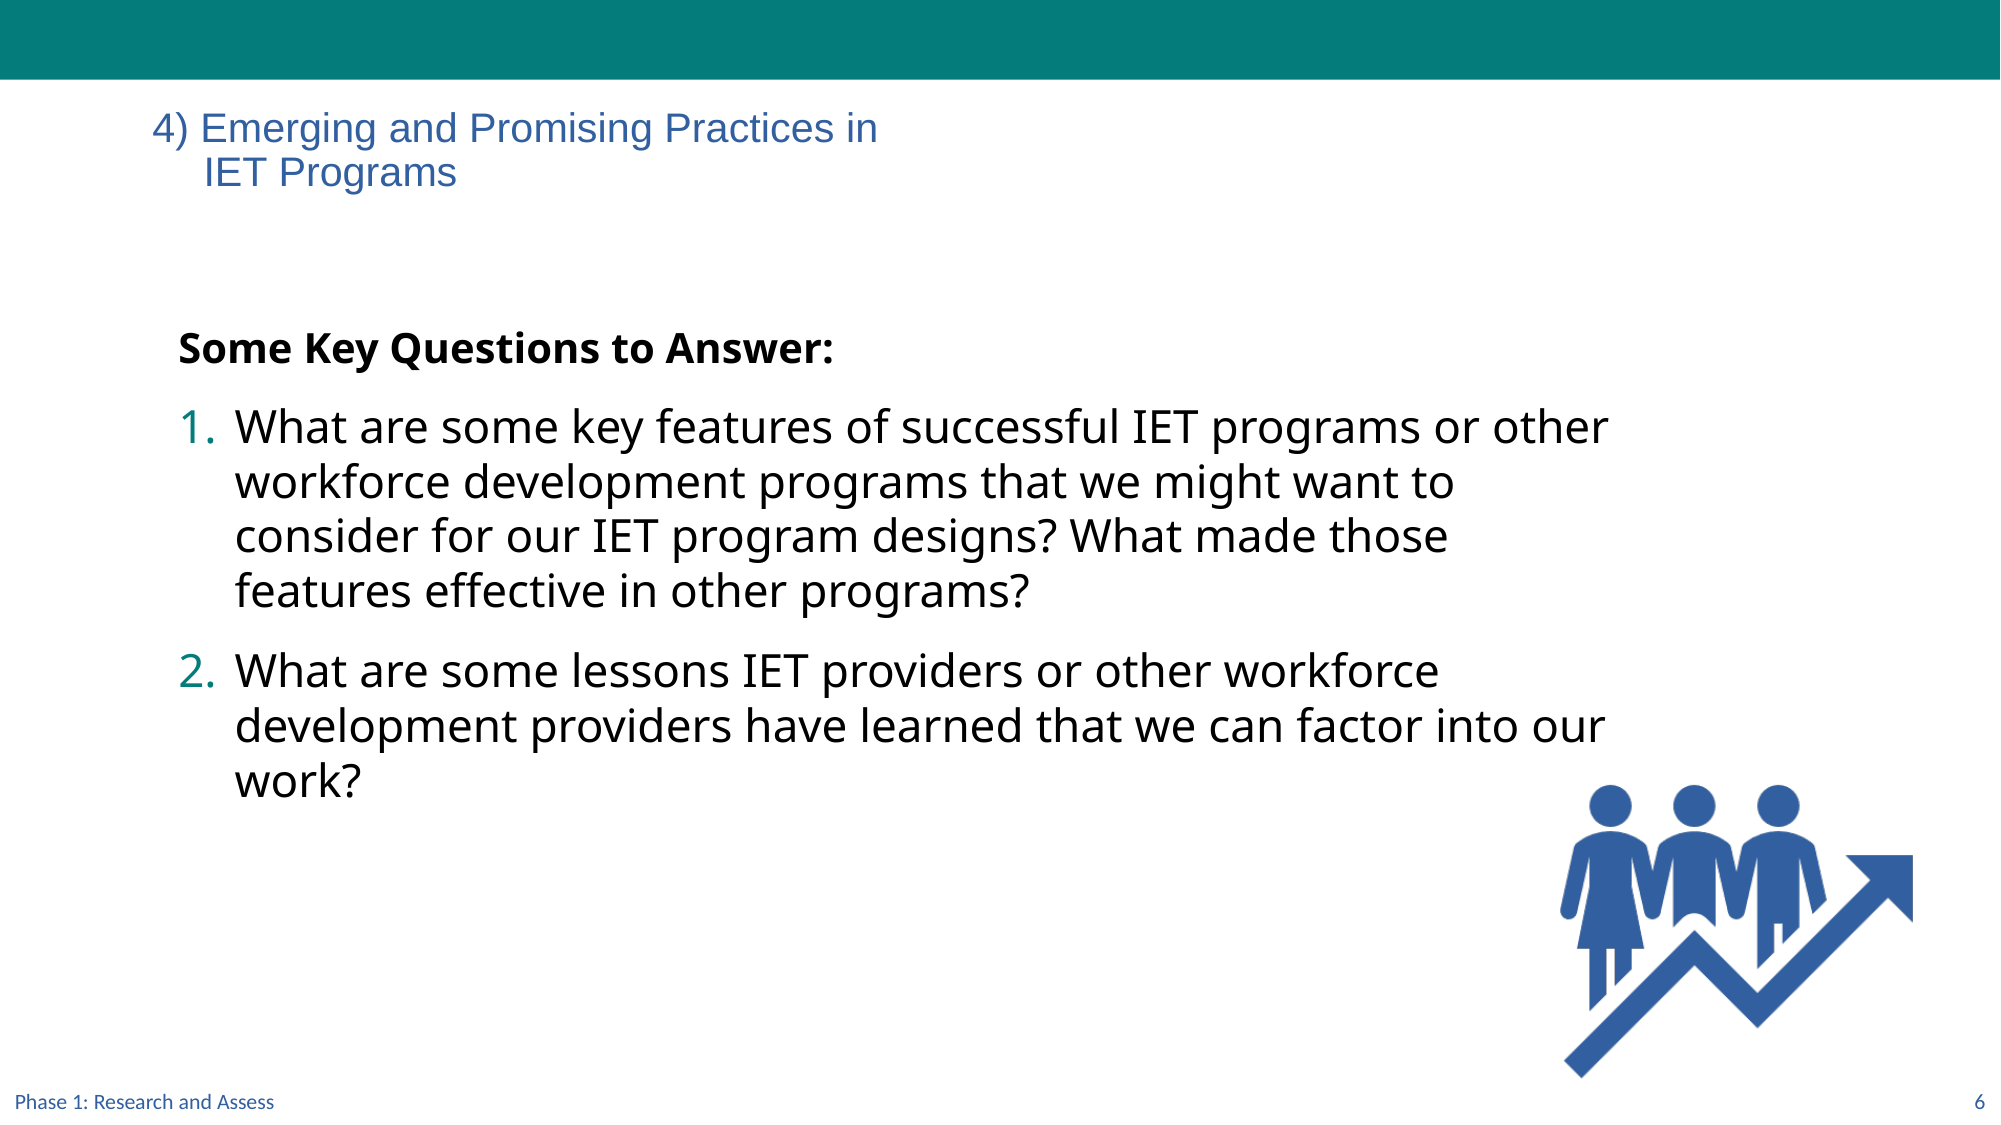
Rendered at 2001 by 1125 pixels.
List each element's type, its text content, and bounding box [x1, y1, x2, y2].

slide_number 6 [1938, 1074, 2000, 1122]
picture [1535, 722, 1938, 1125]
title 4) Emerging and Promising Practices in IET Programs [137, 99, 1863, 205]
list Some Key Questions to Answer: What are some key features of successful IET programs or other workforce development programs that we might want to consider for our IET program designs? What made those features effective in other programs? What are some lessons IET providers or other workforce development providers have learned that we can factor into our work? [163, 314, 1630, 1026]
footer Phase 1: Research and Assess [0, 1074, 675, 1122]
